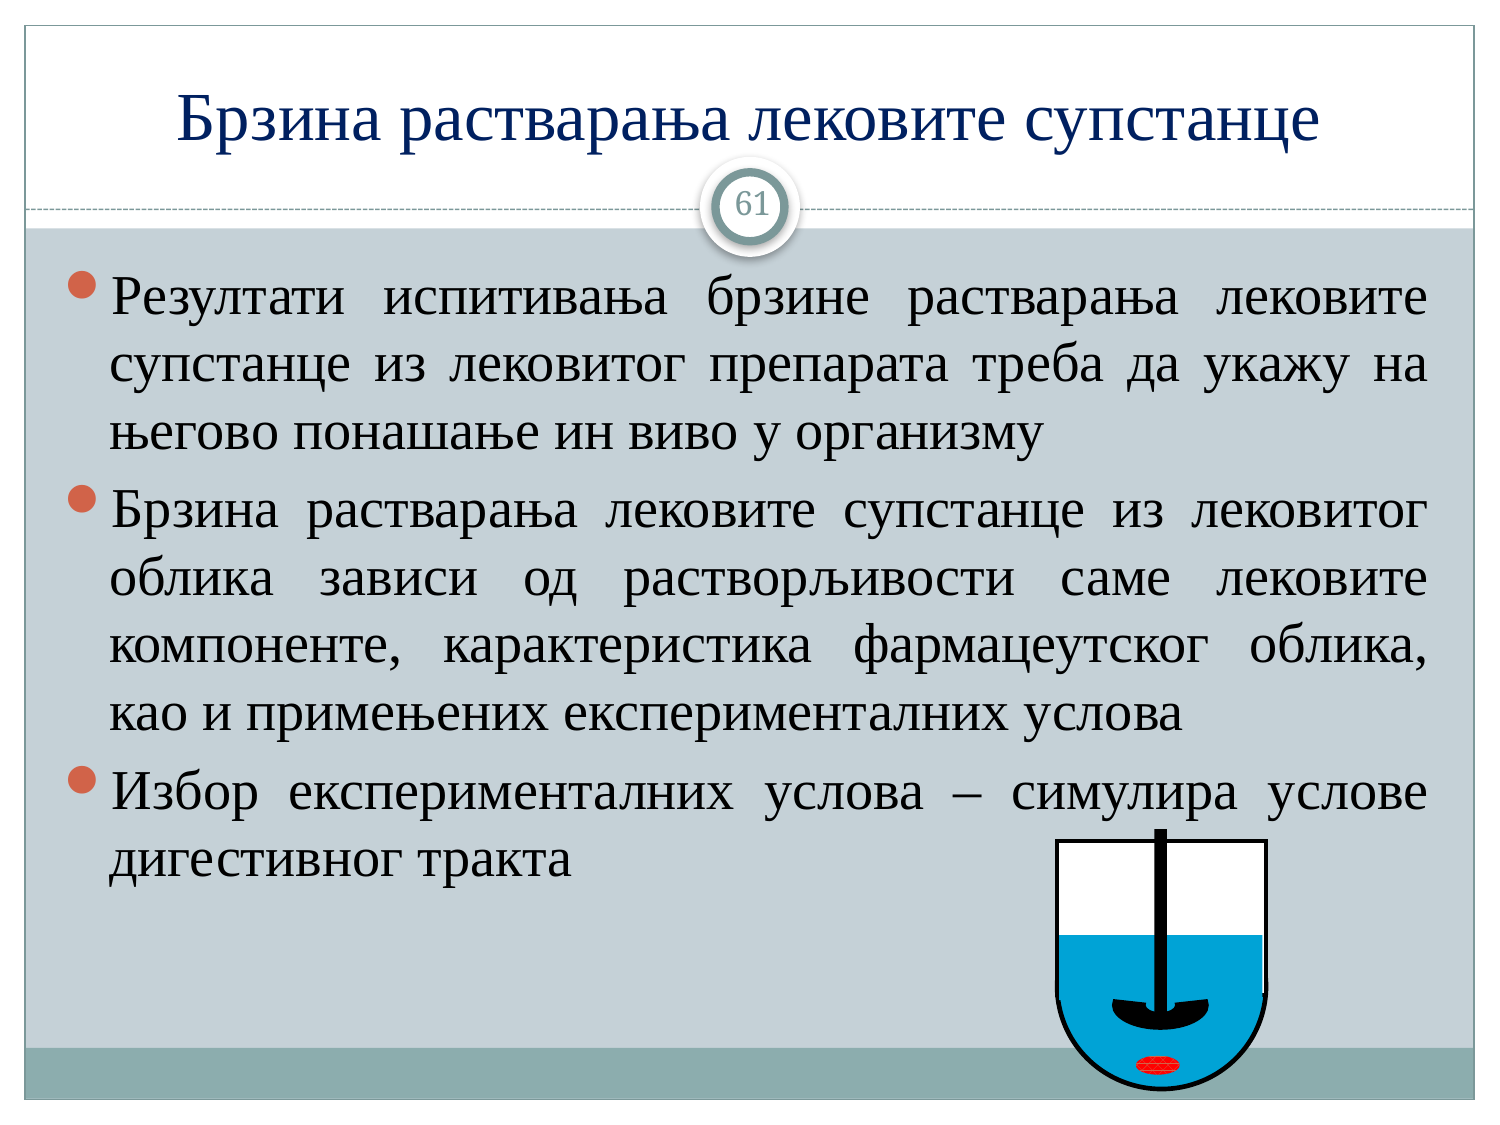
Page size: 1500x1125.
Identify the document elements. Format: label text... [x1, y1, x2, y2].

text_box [1056, 828, 1267, 1090]
title Брзина растварања лековите супстанце [49, 37, 1450, 162]
list Резултати испитивања брзине растварања лековите супстанце из лековитог препарата треба да укажу на његово понашање ин виво у организму Брзина растварања лековите супстанце из лековитог облика зависи од растворљивости саме лековите компоненте, карактеристика фармацеутског облика, као и примењених експерименталних услова Избор експерименталних услова – симулира услове дигестивног тракта [49, 250, 1445, 1001]
slide_number 61 [715, 168, 791, 241]
